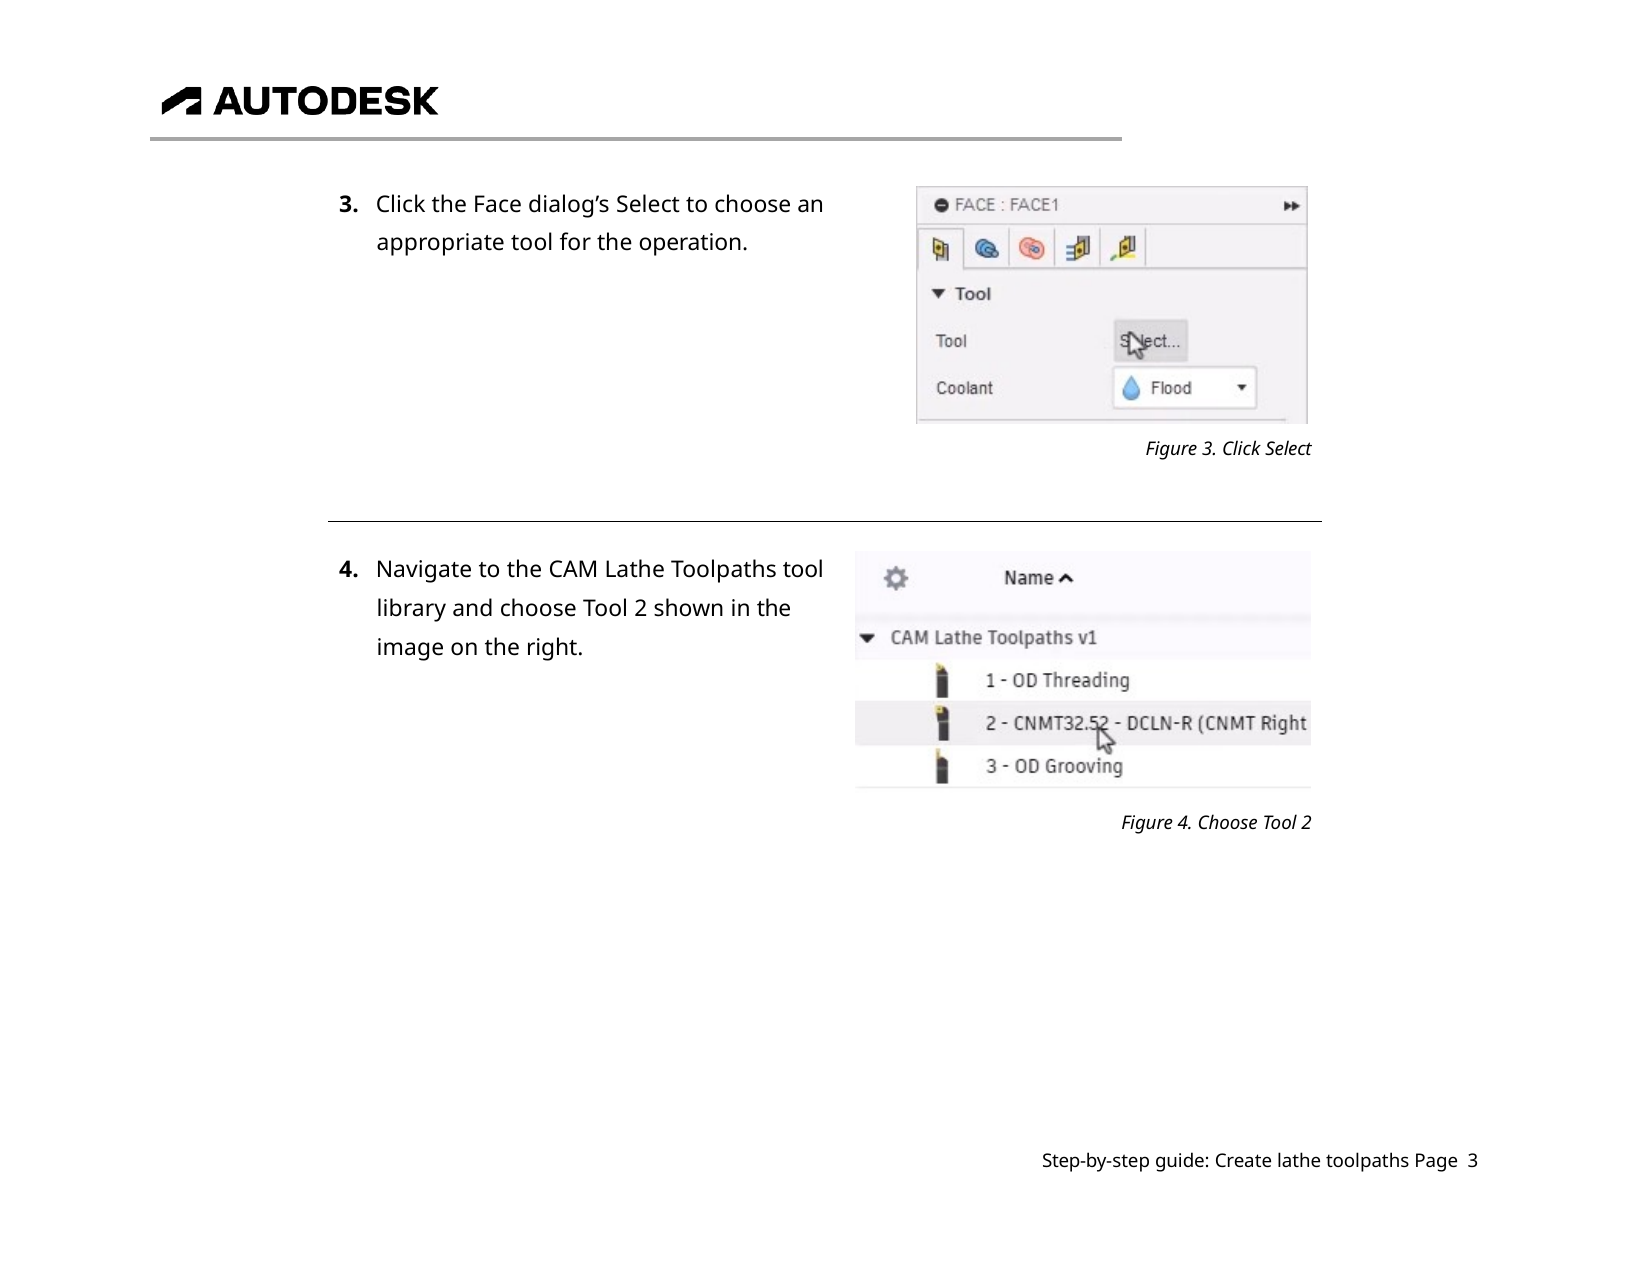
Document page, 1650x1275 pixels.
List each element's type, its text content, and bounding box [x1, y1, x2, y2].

picture [161, 86, 439, 115]
table_cell 4. Navigate to the CAM Lathe Toolpaths tool library and choose Tool 2 shown in the image on the right. [328, 522, 843, 844]
table_header 3. Click the Face dialog’s Select to choose an appropriate tool for the operation. [328, 187, 843, 521]
table_header Figure 3. Click Select [843, 187, 1322, 521]
table_cell Figure 4. Choose Tool 2 [843, 522, 1322, 844]
picture [854, 551, 1311, 794]
picture [916, 186, 1308, 425]
slide_number Step-by-step guide: Create lathe toolpaths Page 20 [1040, 1145, 1509, 1275]
